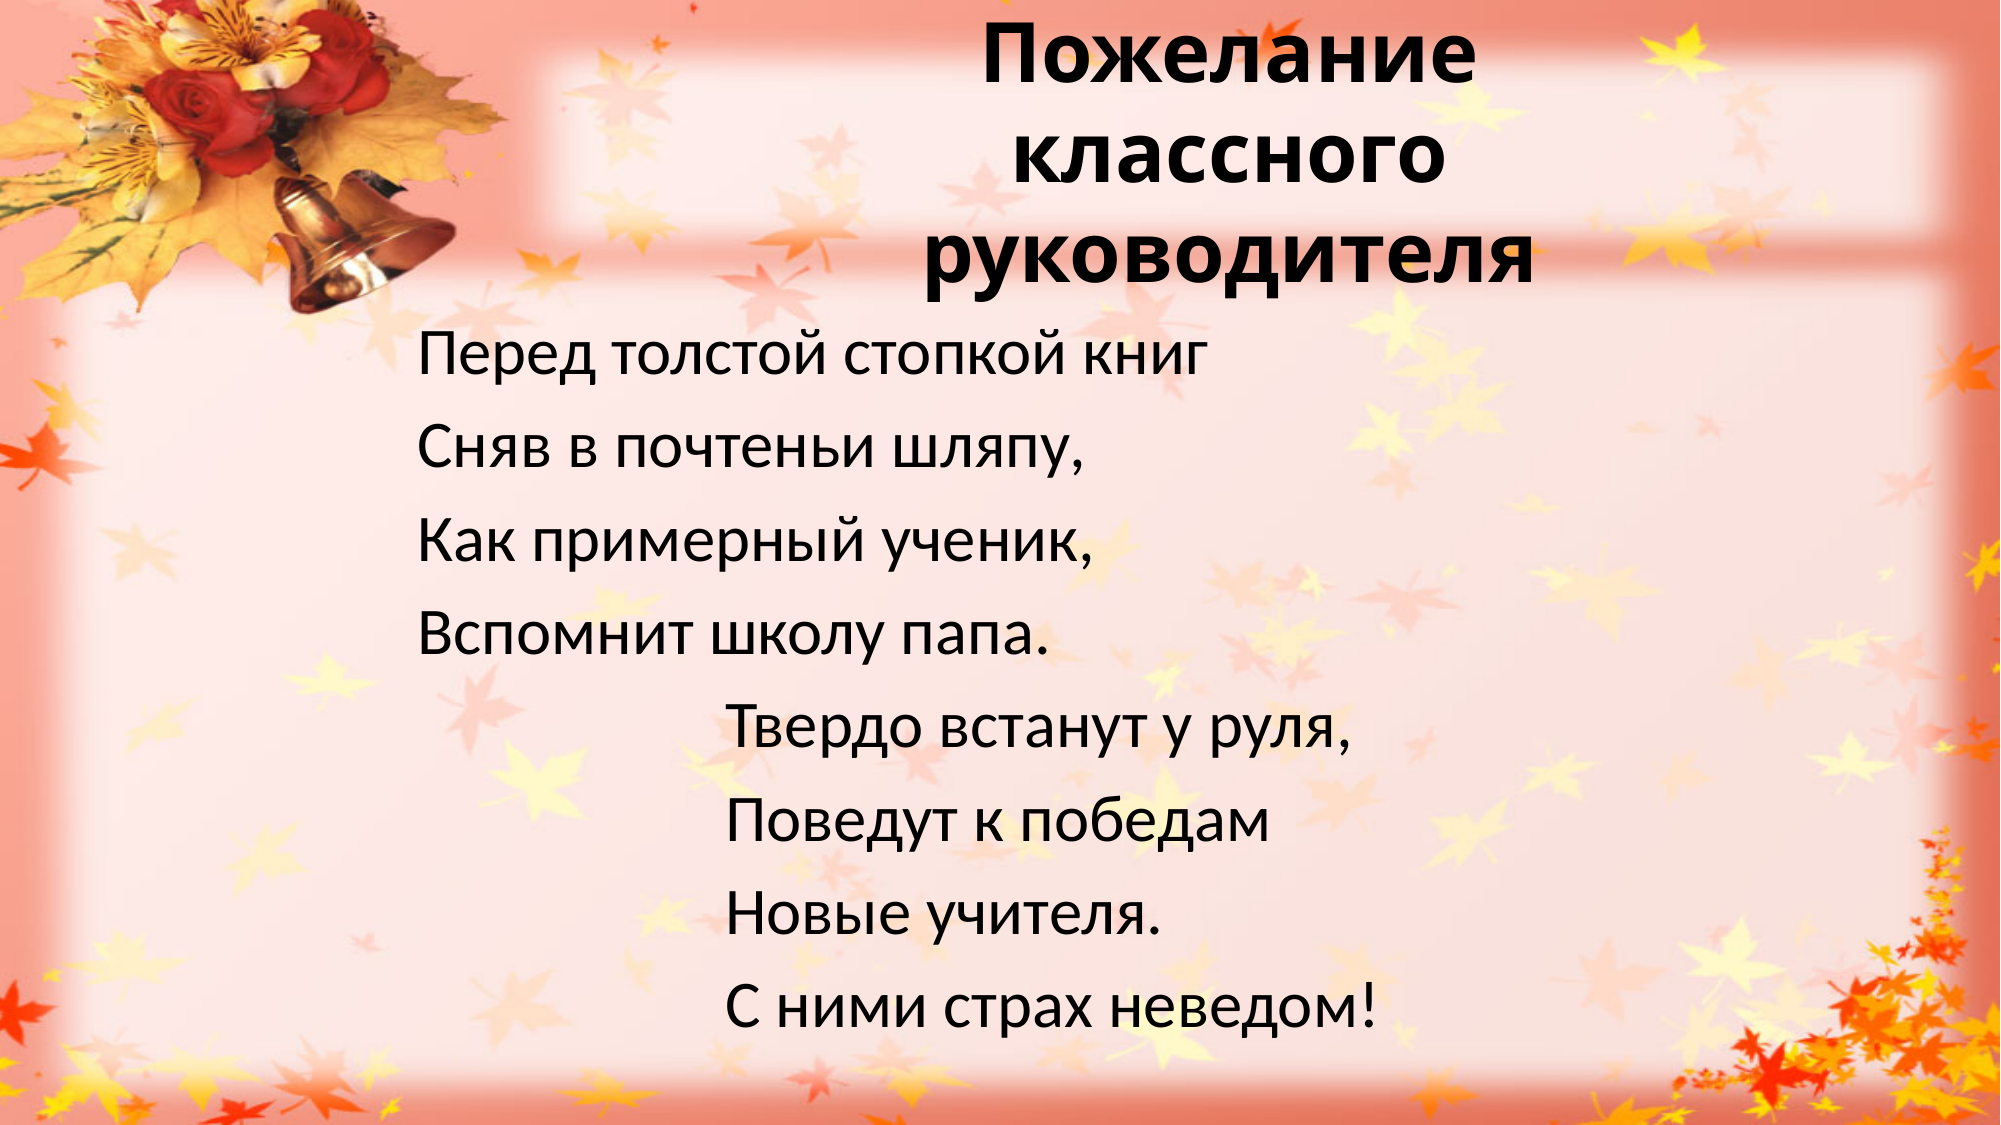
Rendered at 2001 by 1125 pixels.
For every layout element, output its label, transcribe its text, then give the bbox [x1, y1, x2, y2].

list Перед толстой стопкой книг Сняв в почтеньи шляпу, Как примерный ученик, Вспомнит школу папа. Твердо встанут у руля, Поведут к победам Новые учителя. С ними страх неведом! [402, 300, 1610, 1044]
picture [0, 0, 2000, 1125]
title Пожелание классного руководителя [765, 103, 1716, 305]
